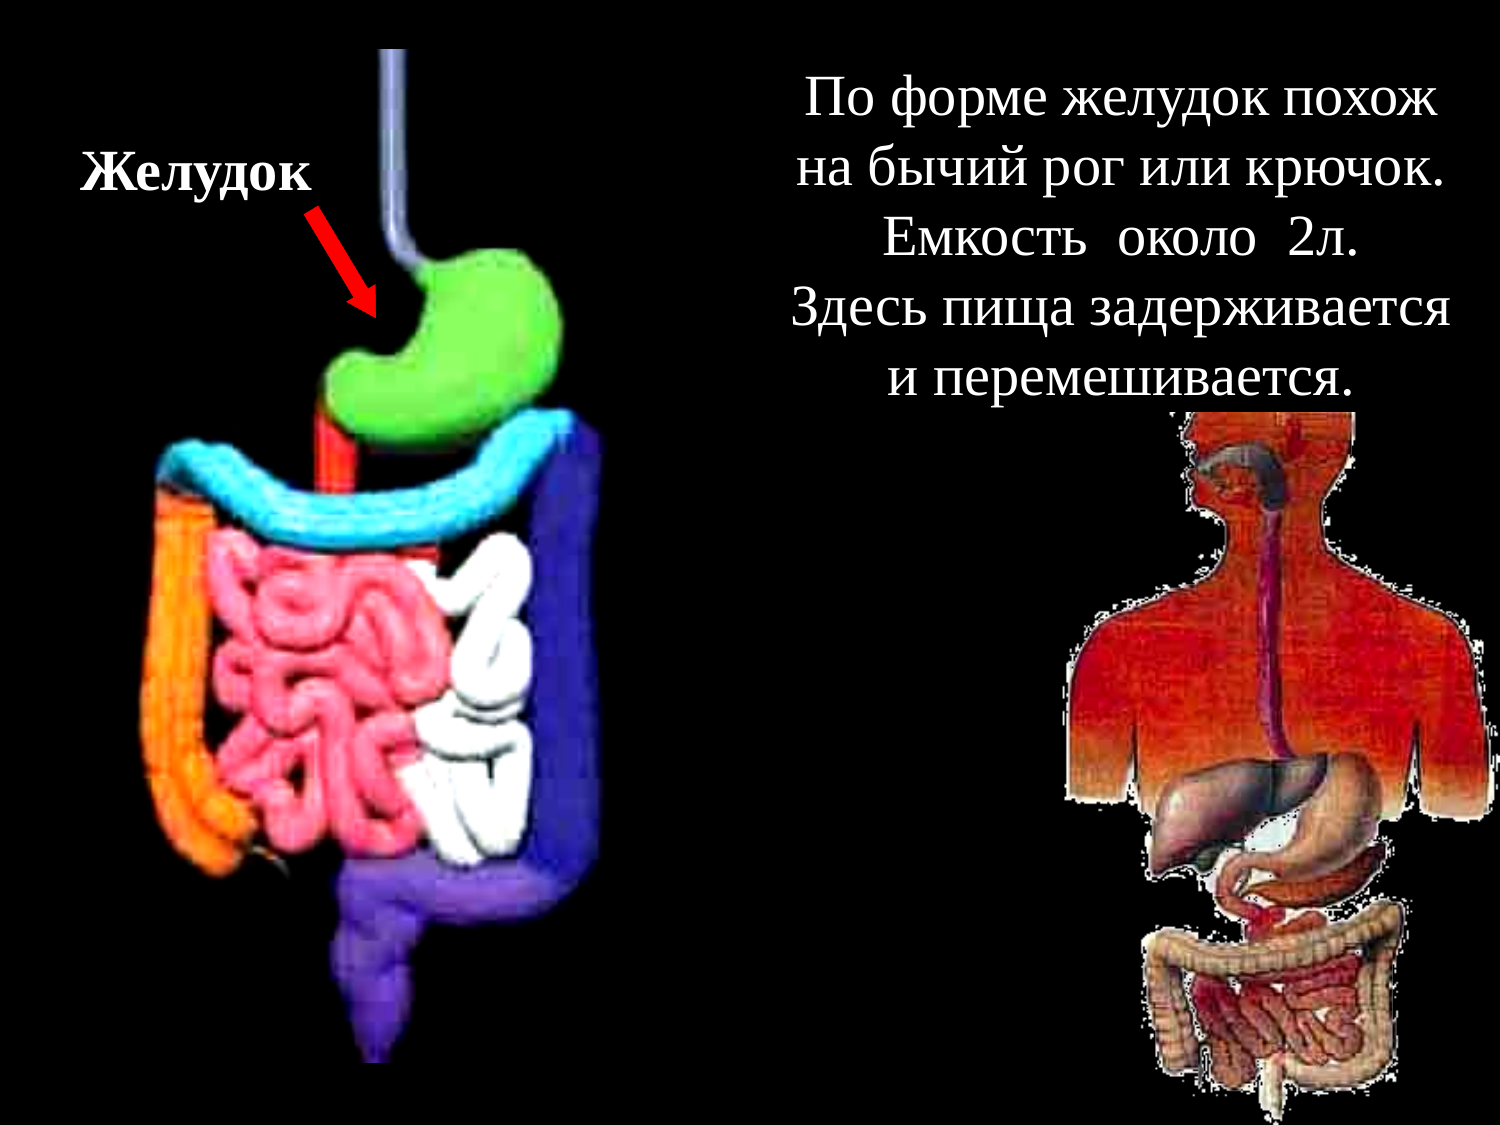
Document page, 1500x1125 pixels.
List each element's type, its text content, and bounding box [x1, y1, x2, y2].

text_box Желудок [65, 125, 107, 210]
picture [1056, 412, 1500, 1125]
text_box По форме желудок похож на бычий рог или крючок. Емкость около 2л. Здесь пища задерживается и перемешивается. [775, 50, 1467, 415]
picture [112, 49, 632, 1063]
